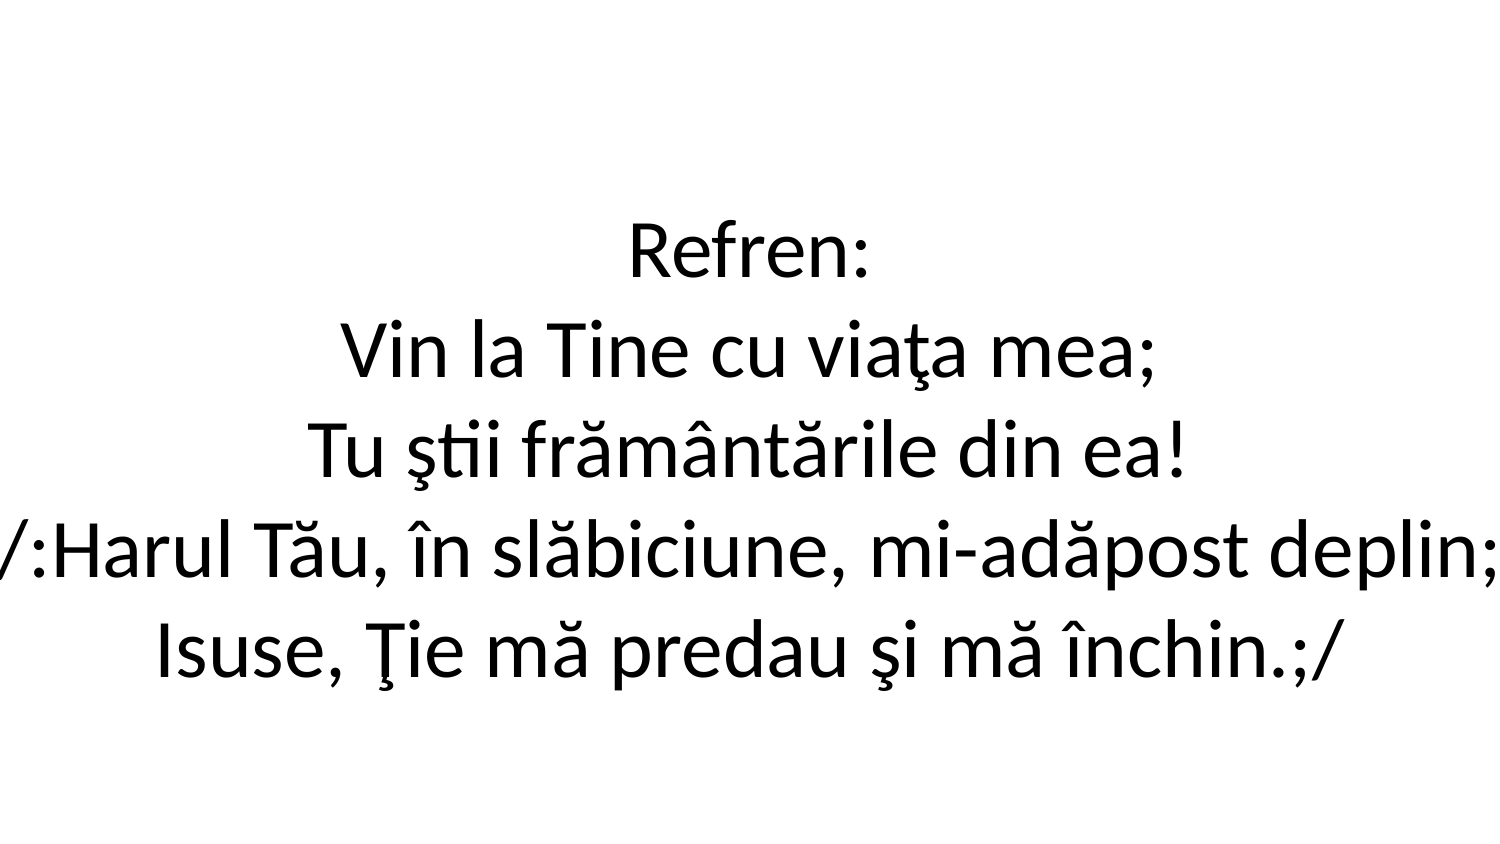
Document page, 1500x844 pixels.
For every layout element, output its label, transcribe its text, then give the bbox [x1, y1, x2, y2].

text_box Refren: Vin la Tine cu viaţa mea; Tu ştii frământările din ea! /:Harul Tău, în slăbiciune, mi-adăpost deplin; Isuse, Ţie mă predau şi mă închin.;/ [0, 142, 1500, 702]
